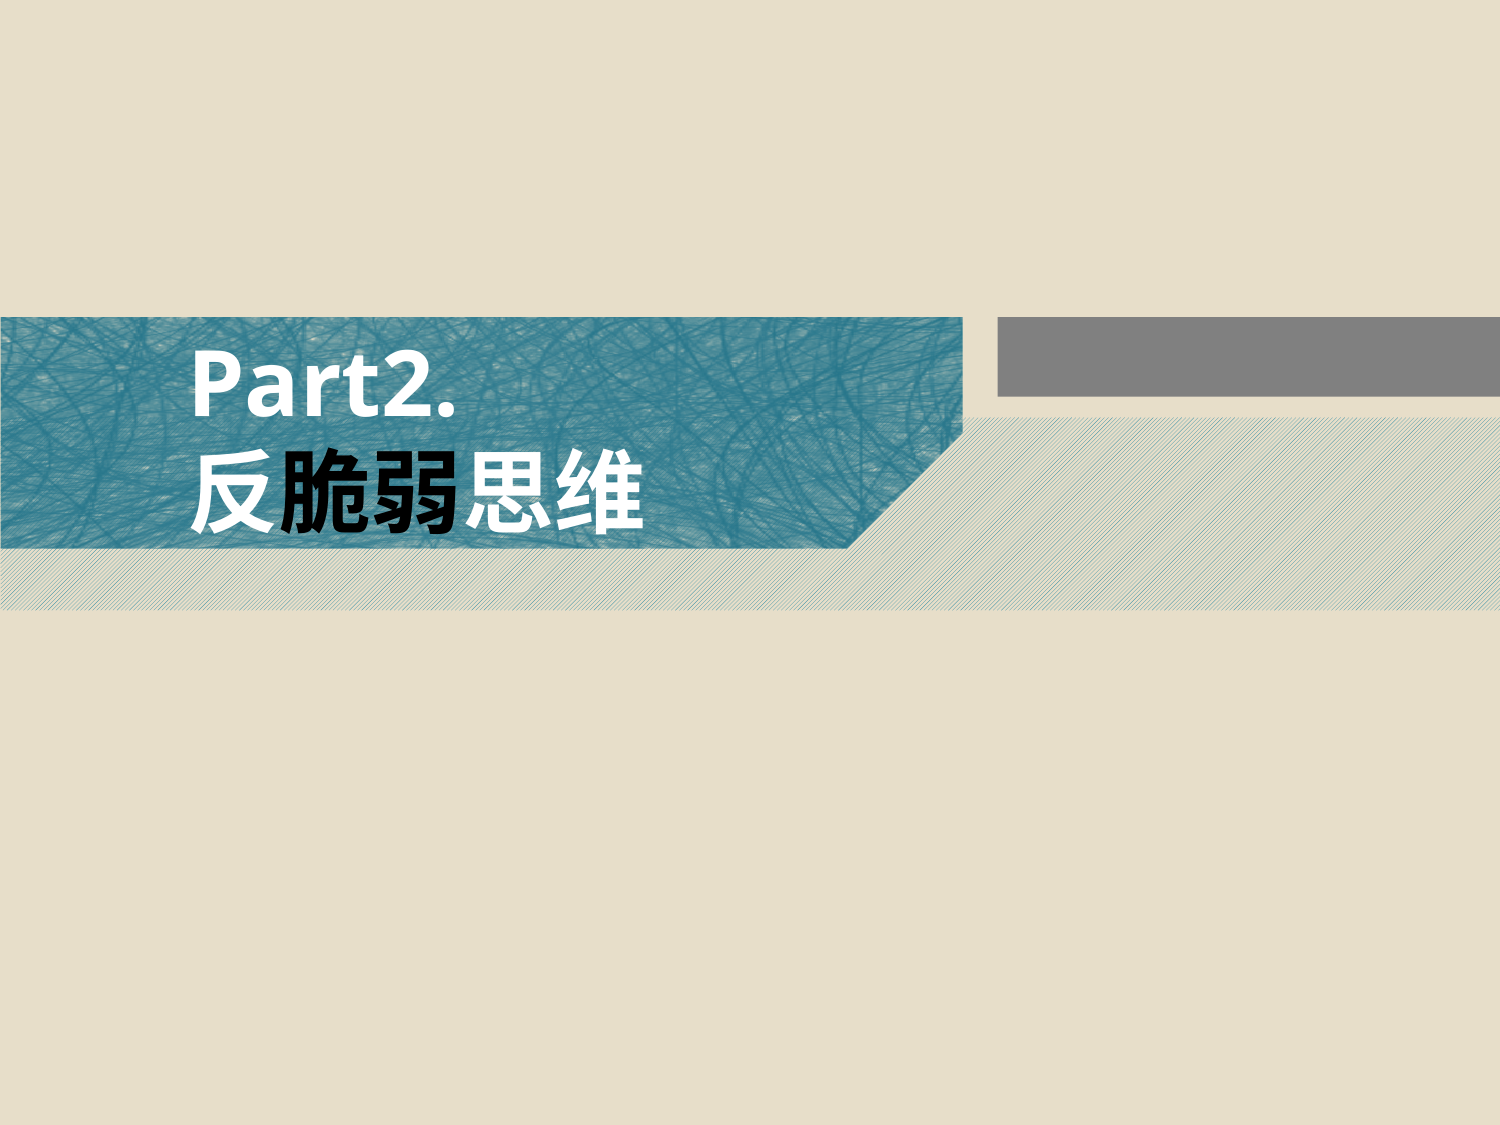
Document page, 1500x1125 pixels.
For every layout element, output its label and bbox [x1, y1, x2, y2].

text_box [0, 316, 1500, 611]
